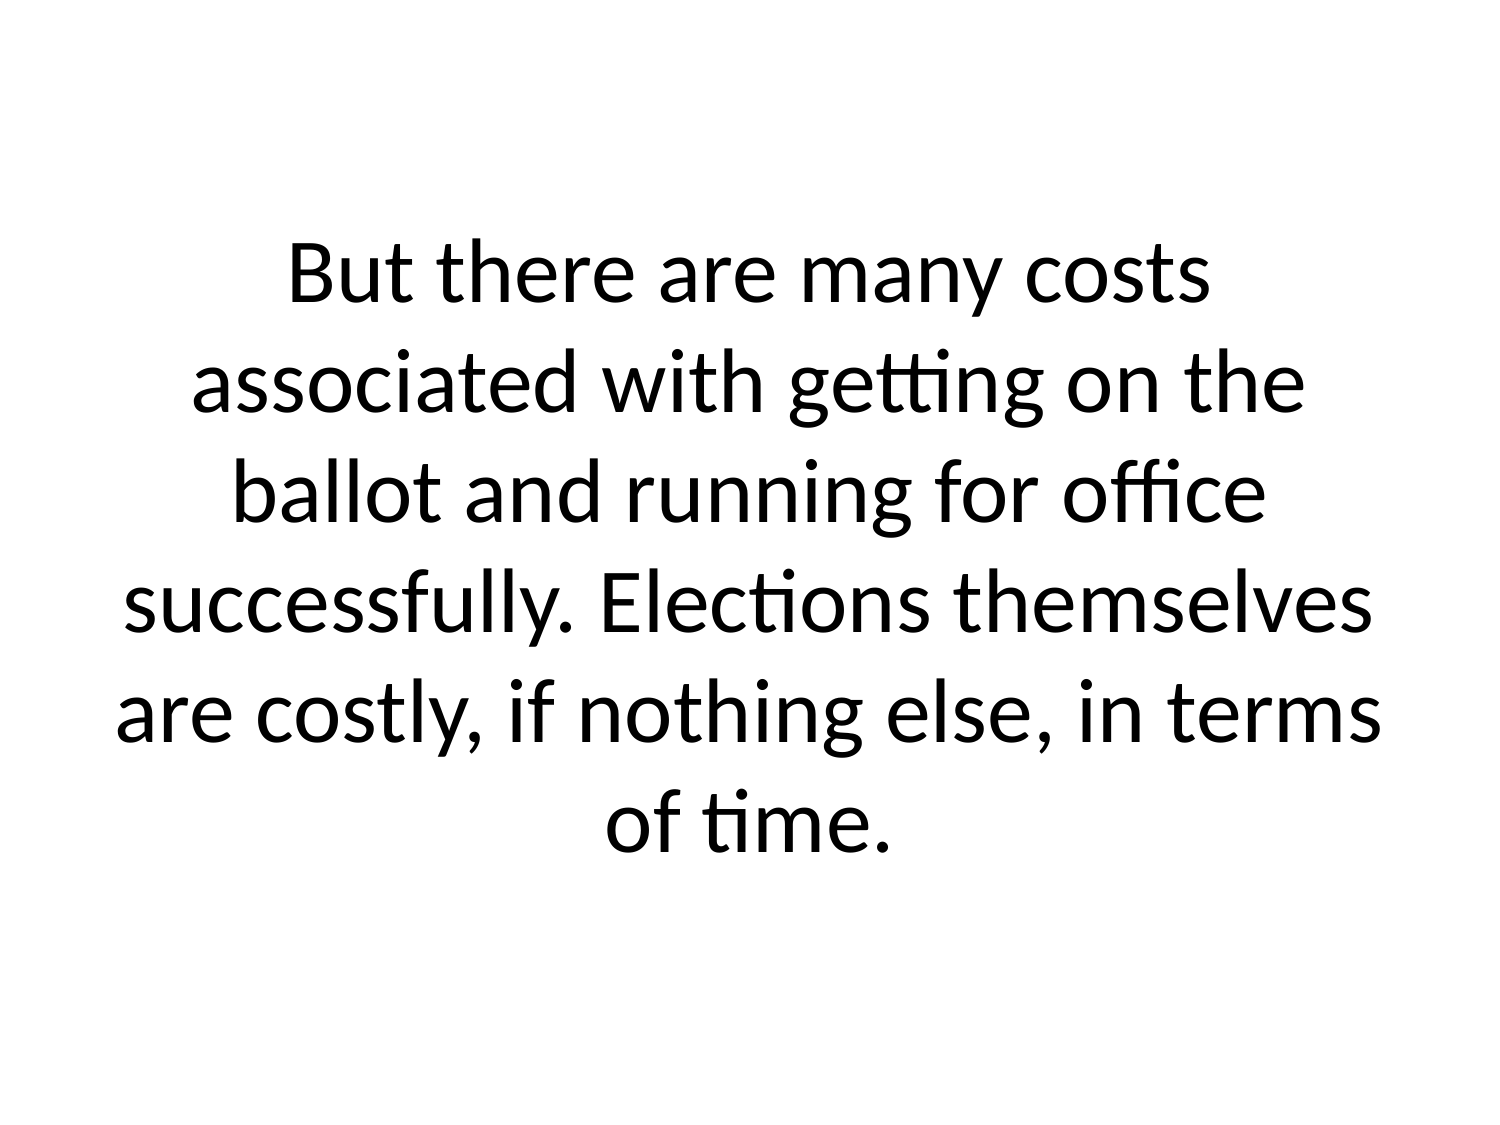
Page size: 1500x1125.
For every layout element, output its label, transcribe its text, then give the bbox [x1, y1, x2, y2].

title But there are many costs associated with getting on the ballot and running for office successfully. Elections themselves are costly, if nothing else, in terms of time. [74, 44, 1426, 1038]
